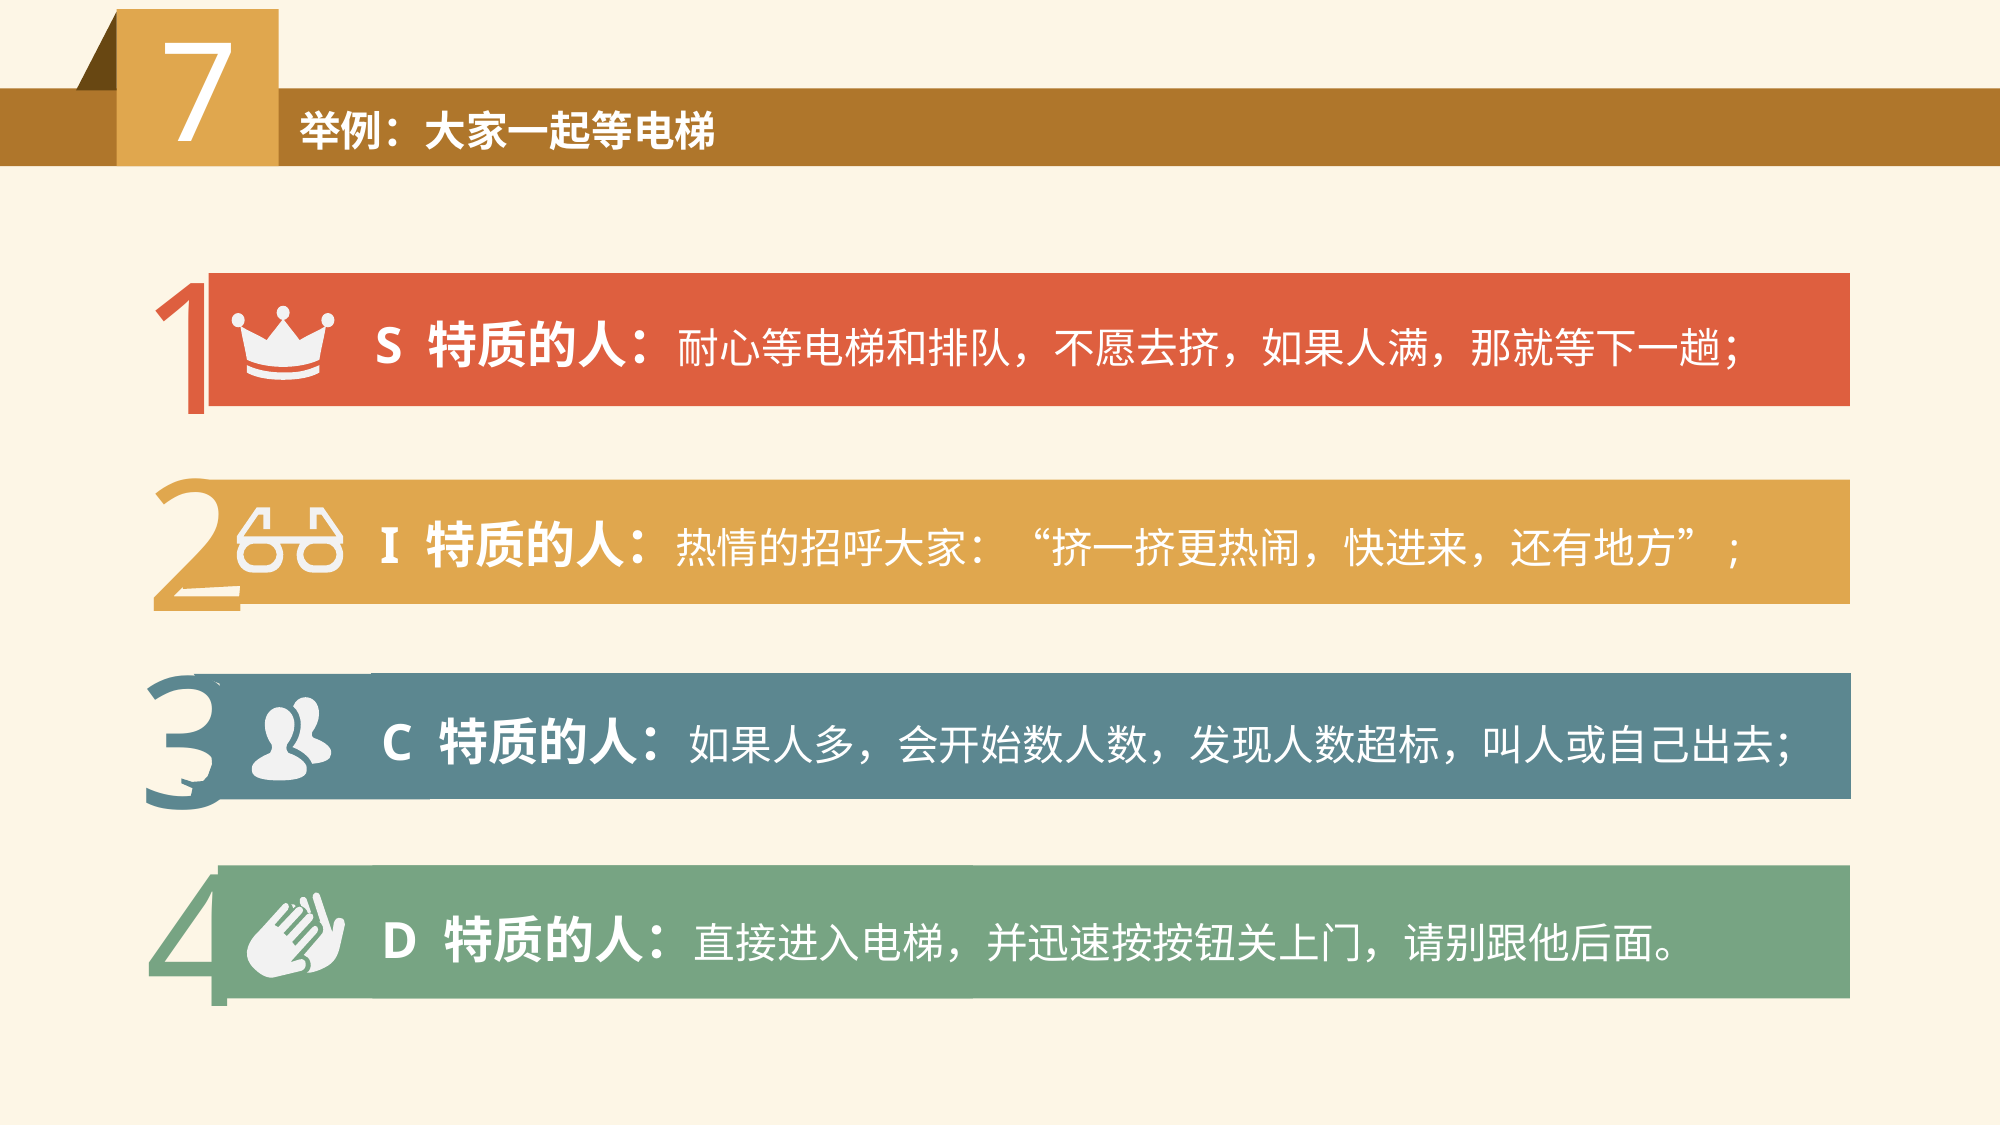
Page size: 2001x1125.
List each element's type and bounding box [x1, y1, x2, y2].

text_box [0, 0, 2000, 179]
text_box [135, 815, 1850, 1053]
text_box [135, 420, 1850, 659]
text_box [129, 223, 1850, 461]
text_box [128, 618, 1850, 856]
